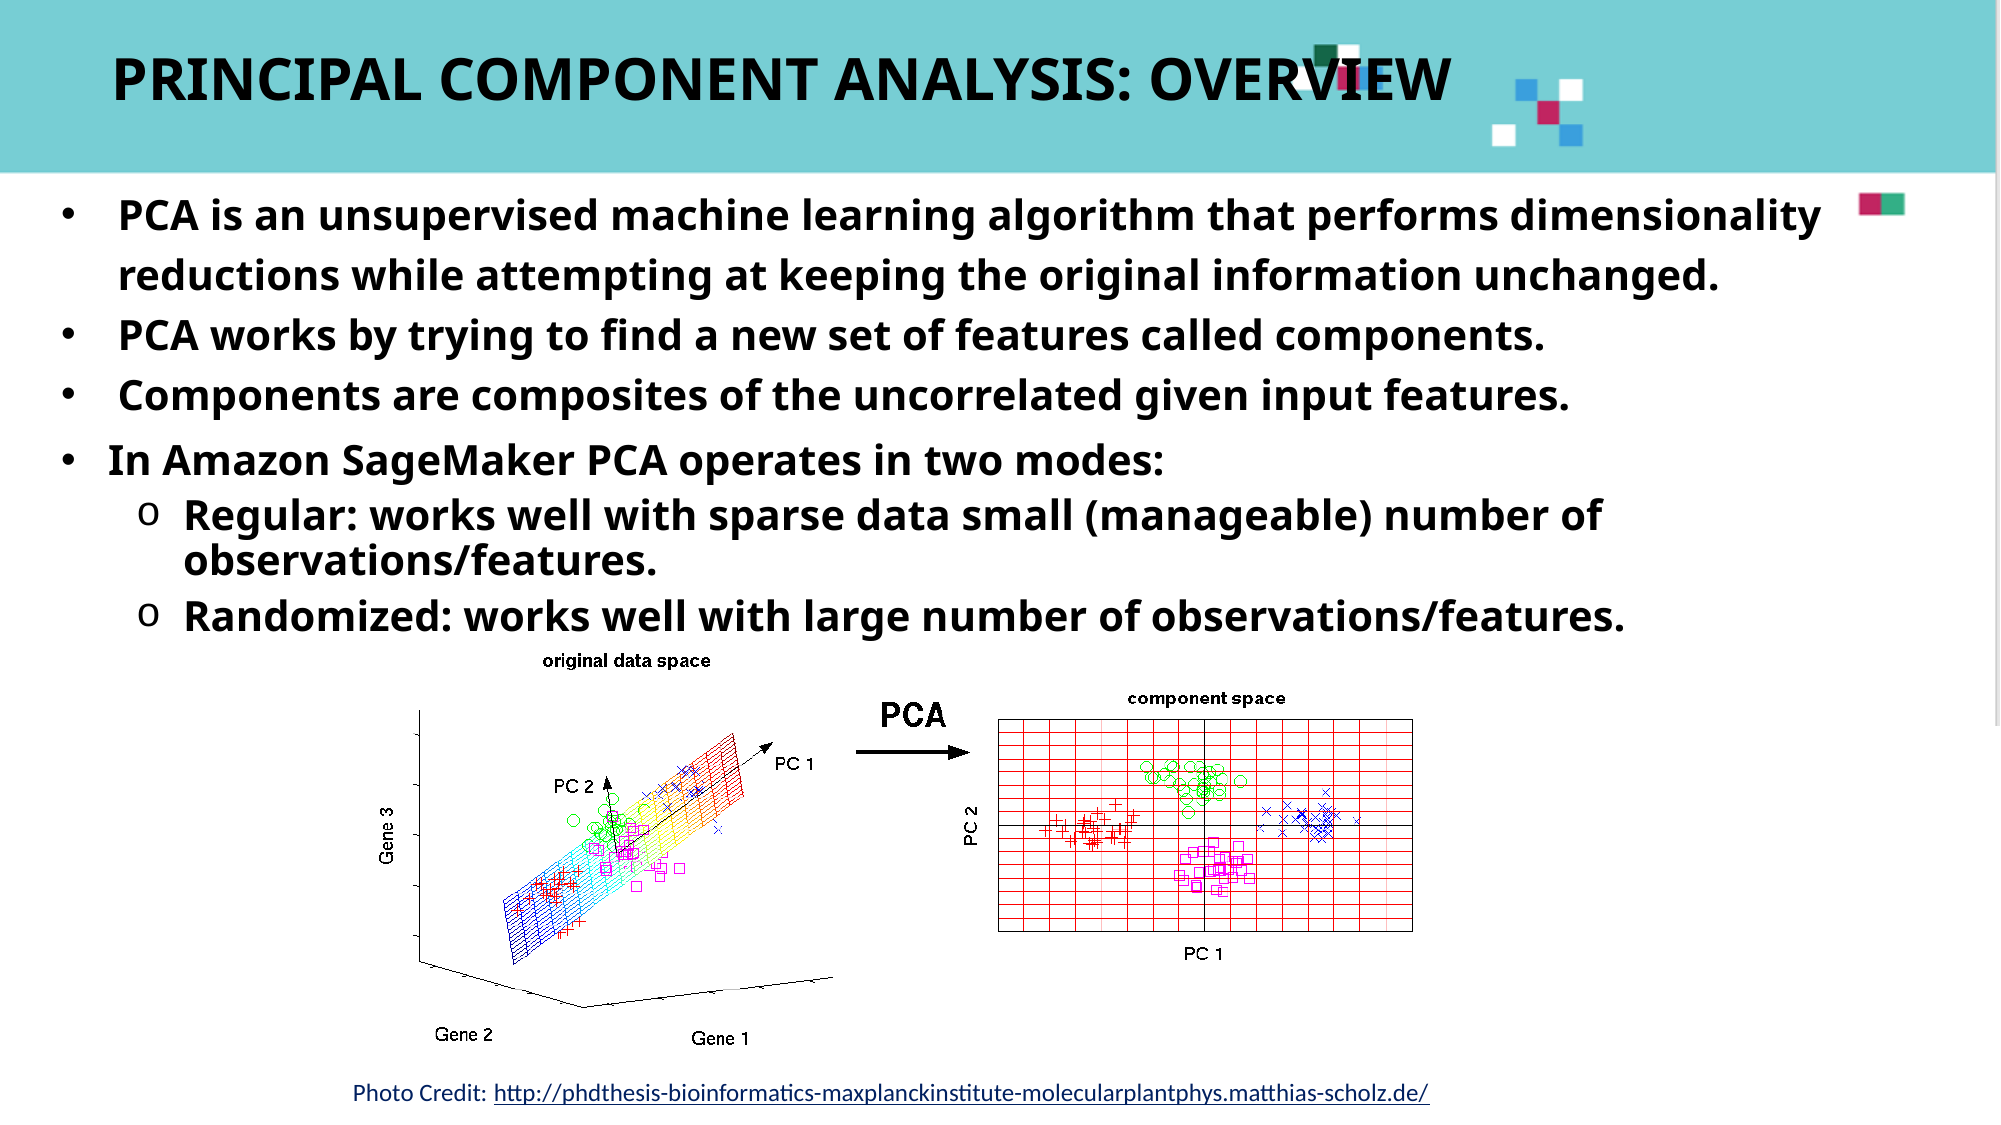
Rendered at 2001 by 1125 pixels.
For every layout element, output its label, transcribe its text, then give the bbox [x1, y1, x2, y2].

picture [0, 0, 2000, 1053]
text_box Photo Credit: http://phdthesis-bioinformatics-maxplanckinstitute-molecularplantphys.matthias-scholz.de/ [338, 1069, 2000, 1125]
